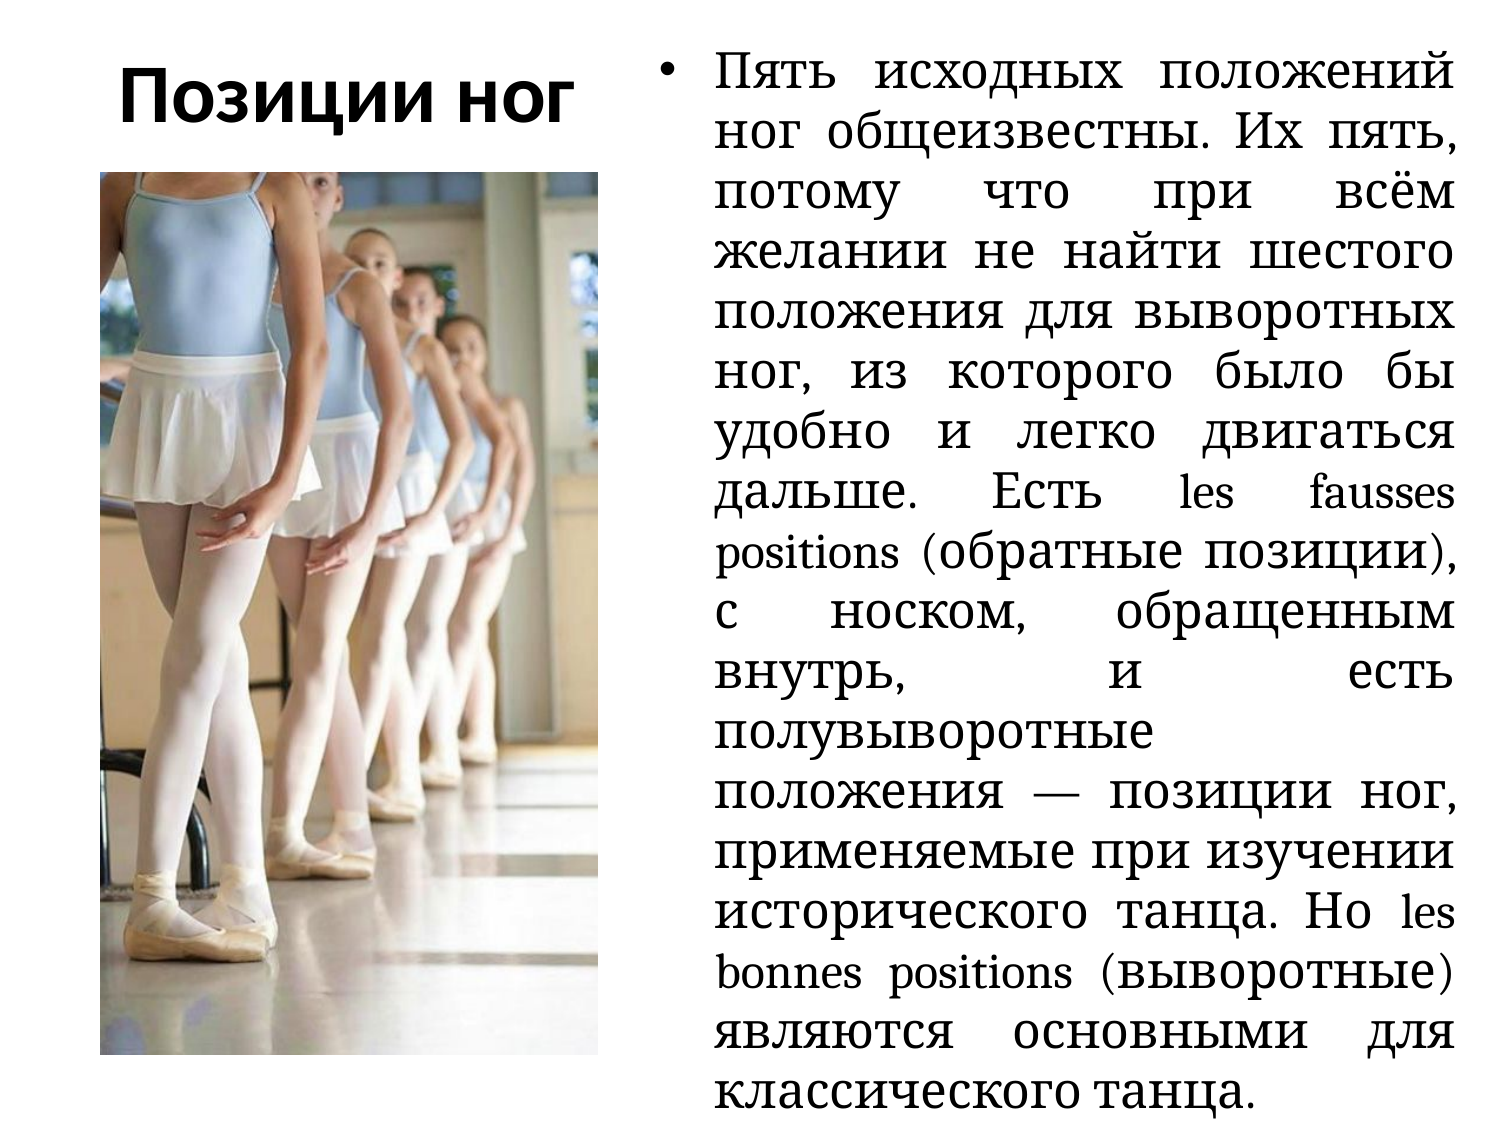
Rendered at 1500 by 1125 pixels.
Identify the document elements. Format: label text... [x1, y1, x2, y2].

list Пять исходных положений ног общеизвестны. Их пять, потому что при всём желании не найти шестого положения для выворотных ног, из которого было бы удобно и легко двигаться дальше. Есть les fausses positions (обратные позиции), с носком, обращенным внутрь, и есть полувыворотные положения — позиции ног, применяемые при изучении исторического танца. Но les bonnes positions (выворотные) являются основными для классического танца. [643, 30, 1471, 1083]
picture [100, 172, 598, 1055]
title Позиции ног [100, 30, 594, 147]
